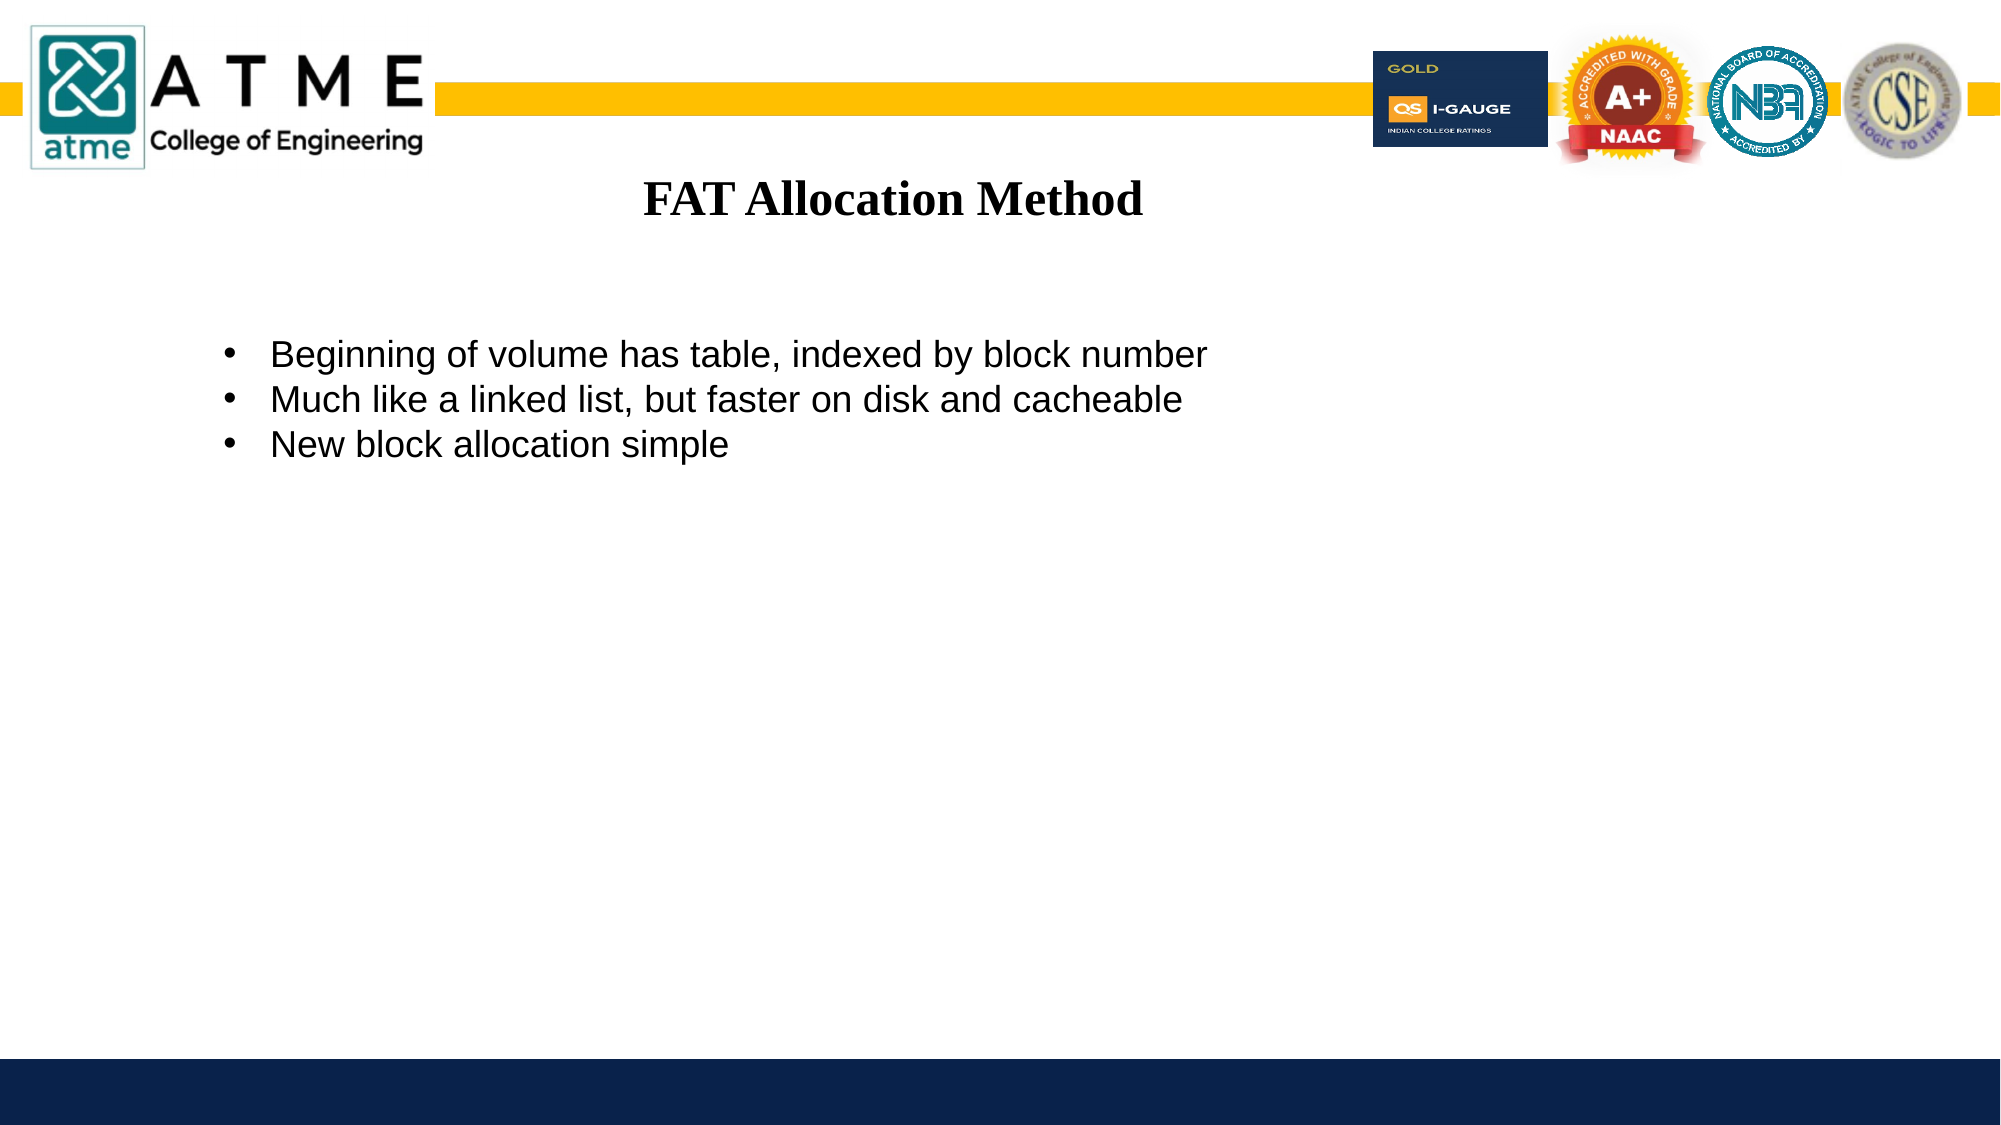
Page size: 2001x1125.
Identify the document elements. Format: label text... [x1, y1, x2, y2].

picture [0, 1059, 2001, 1125]
picture [1373, 20, 1828, 158]
list Beginning of volume has table, indexed by block number Much like a linked list, but faster on disk and cacheable New block allocation simple [208, 322, 1467, 1066]
picture [1840, 26, 1968, 158]
picture [22, 15, 435, 178]
title FAT Allocation Method [628, 158, 1979, 253]
